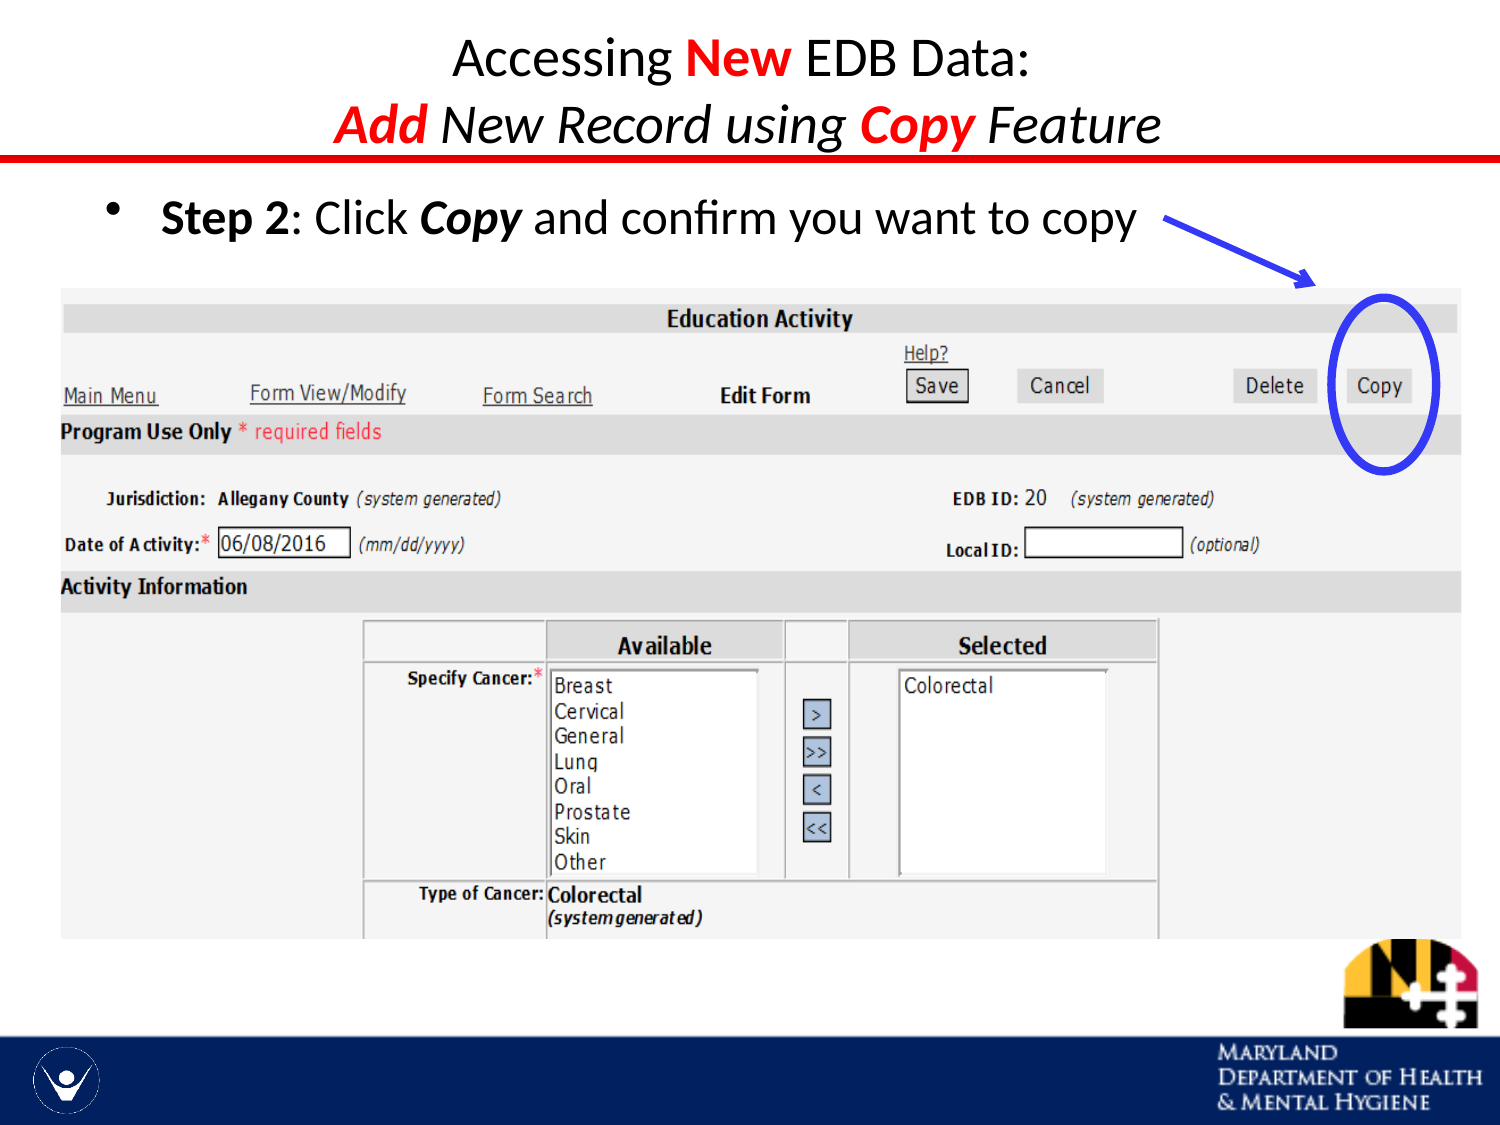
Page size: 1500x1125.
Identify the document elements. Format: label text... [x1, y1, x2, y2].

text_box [1163, 217, 1317, 287]
title Accessing New EDB Data: Add New Record using Copy Feature [73, 12, 1424, 164]
list Step 2: Click Copy and confirm you want to copy [89, 176, 1440, 286]
picture [0, 163, 1500, 1125]
picture [0, 0, 1500, 155]
